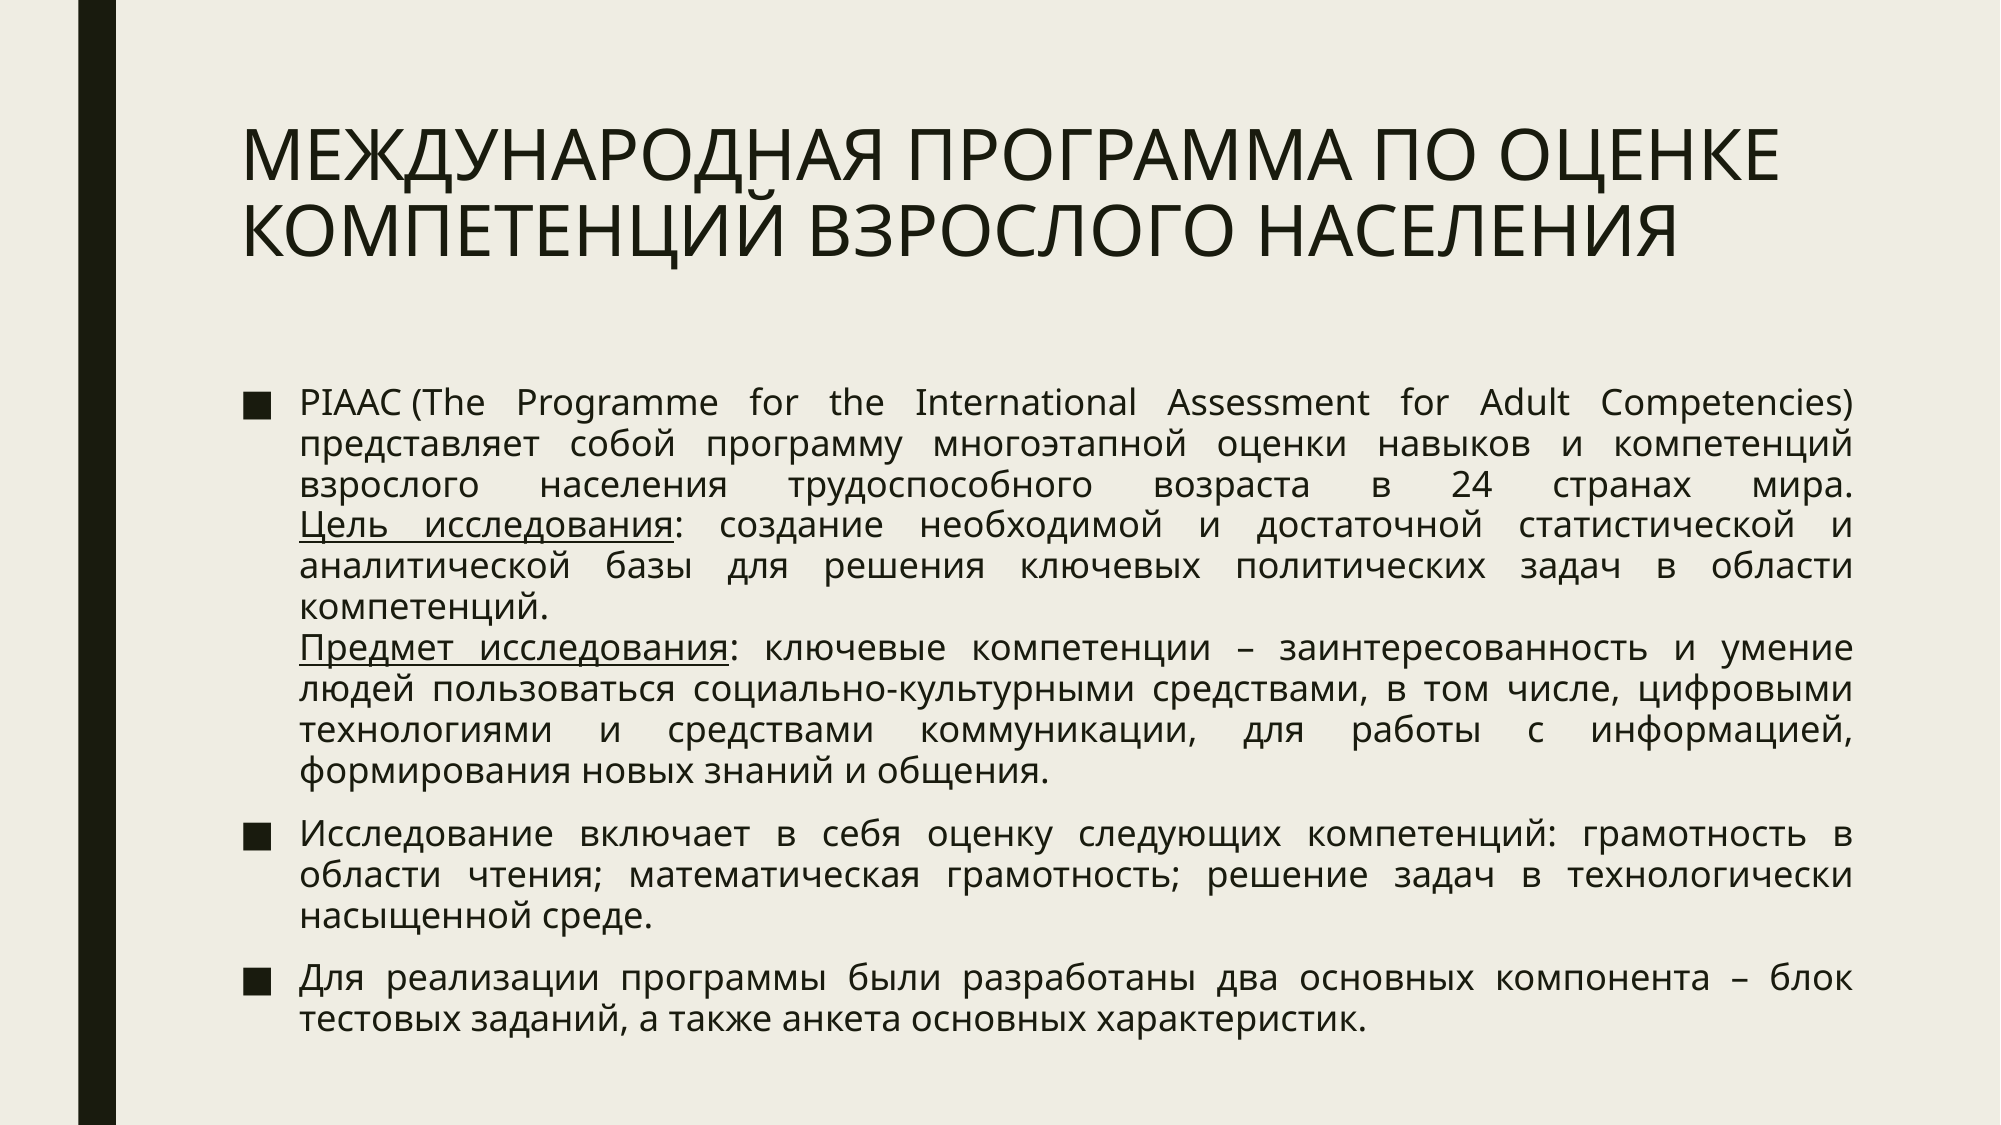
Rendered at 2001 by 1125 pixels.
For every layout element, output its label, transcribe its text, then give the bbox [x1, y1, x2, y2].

title МЕЖДУНАРОДНАЯ ПРОГРАММА ПО ОЦЕНКЕ КОМПЕТЕНЦИЙ ВЗРОСЛОГО НАСЕЛЕНИЯ [225, 112, 1800, 357]
list PIAAC (The Programme for the International Assessment for Adult Competencies) представляет собой программу многоэтапной оценки навыков и компетенций взрослого населения трудоспособного возраста в 24 странах мира. Цель исследования: создание необходимой и достаточной статистической и аналитической базы для решения ключевых политических задач в области компетенций. Предмет исследования: ключевые компетенции – заинтересованность и умение людей пользоваться социально-культурными средствами, в том числе, цифровыми технологиями и средствами коммуникации, для работы с информацией, формирования новых знаний и общения. Исследование включает в себя оценку следующих компетенций: грамотность в области чтения; математическая грамотность; решение задач в технологически насыщенной среде. Для реализации программы были разработаны два основных компонента – блок тестовых заданий, а также анкета основных характеристик. [225, 375, 1870, 1048]
